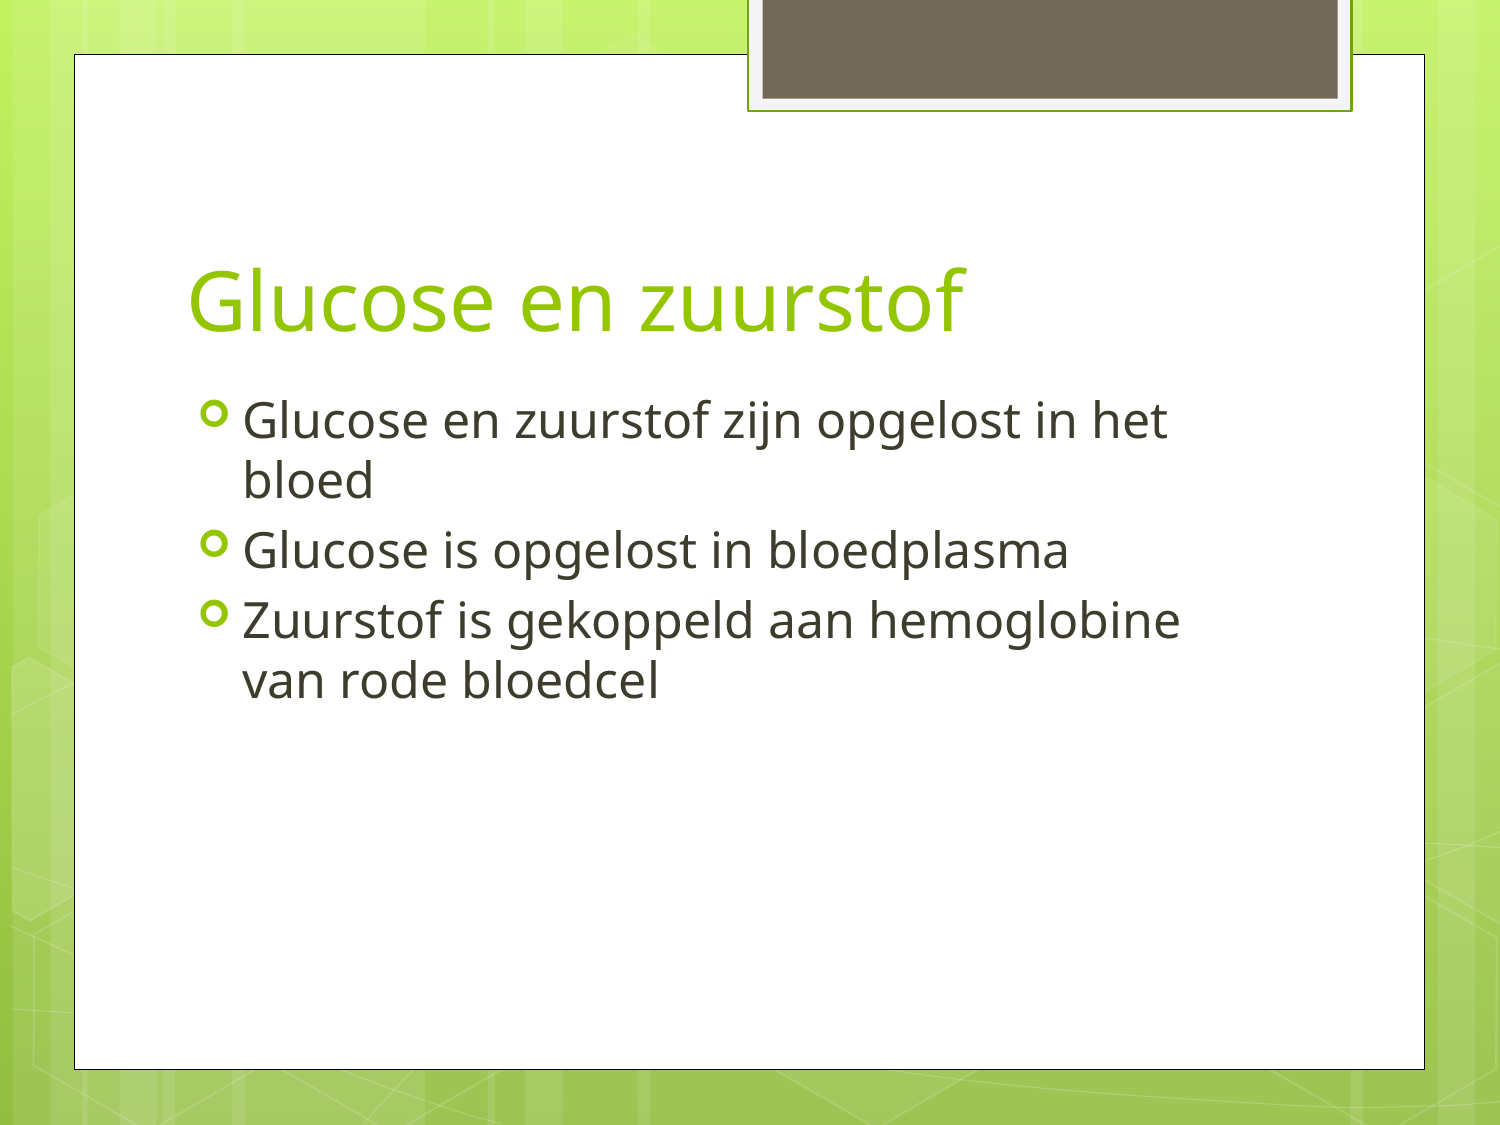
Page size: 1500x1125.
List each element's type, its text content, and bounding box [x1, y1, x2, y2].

title Glucose en zuurstof [171, 168, 1324, 357]
list Glucose en zuurstof zijn opgelost in het bloed Glucose is opgelost in bloedplasma Zuurstof is gekoppeld aan hemoglobine van rode bloedcel [171, 381, 1283, 957]
